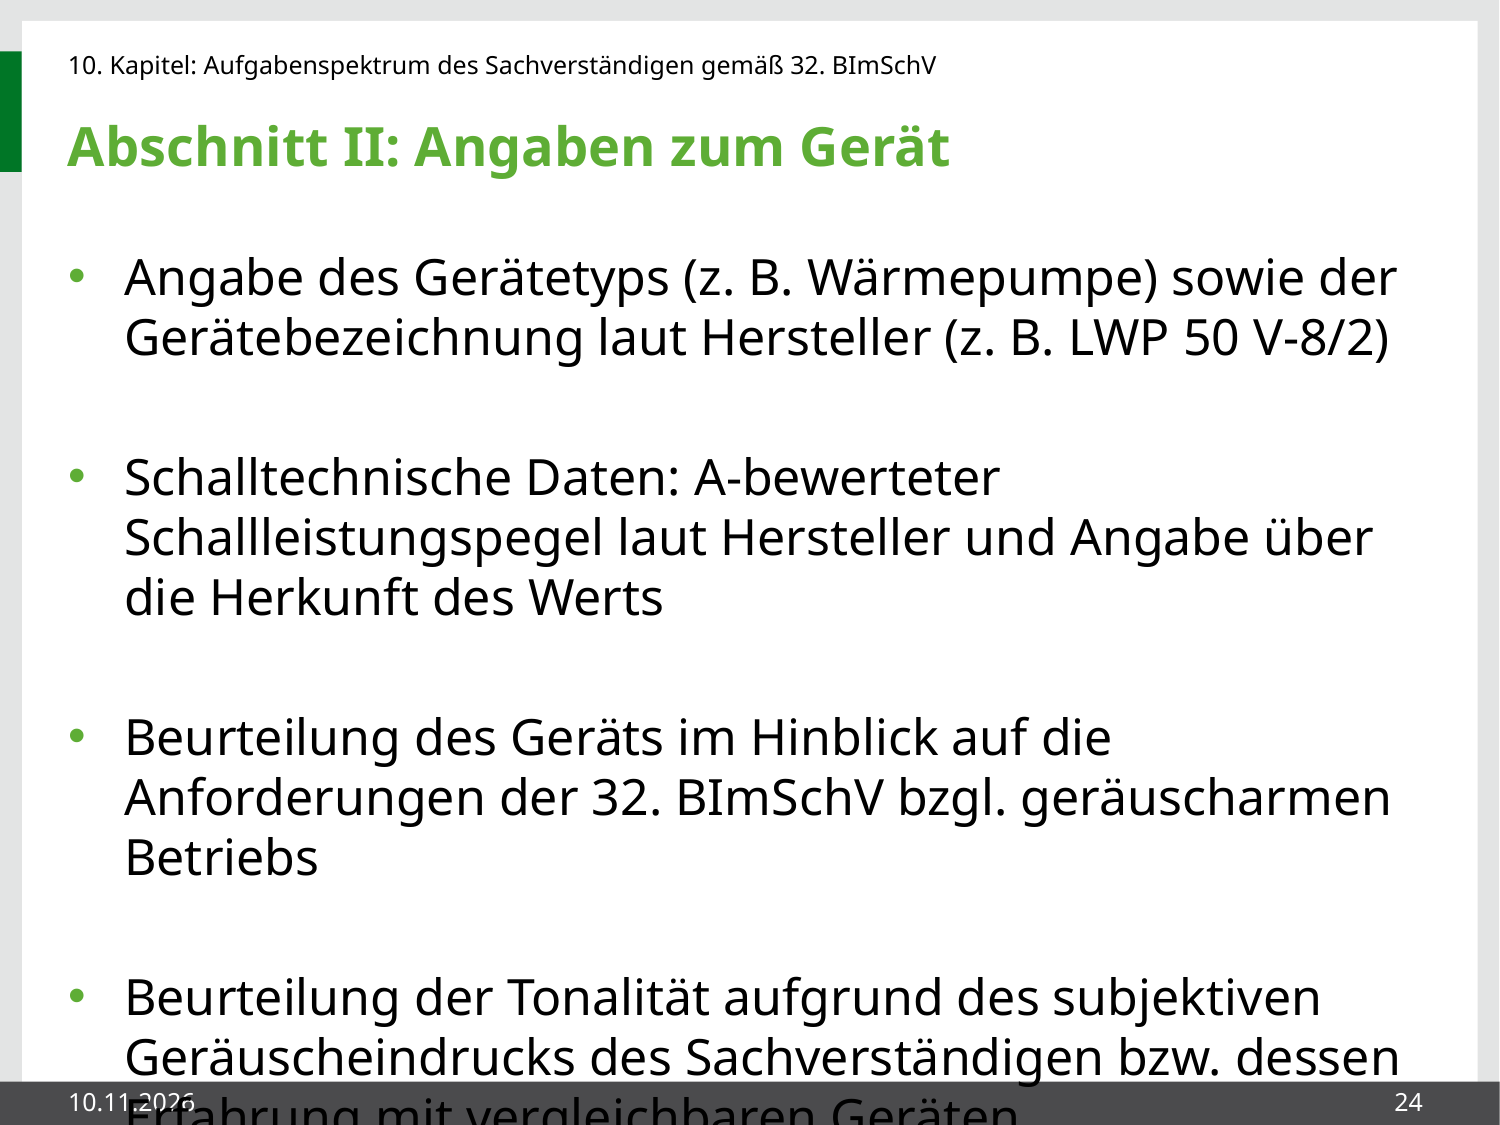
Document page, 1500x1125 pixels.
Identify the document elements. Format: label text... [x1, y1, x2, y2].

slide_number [68, 1082, 231, 1125]
list Angabe des Gerätetyps (z. B. Wärmepumpe) sowie der Gerätebezeichnung laut Hersteller (z. B. LWP 50 V-8/2) Schalltechnische Daten: A-bewerteter Schallleistungspegel laut Hersteller und Angabe über die Herkunft des Werts Beurteilung des Geräts im Hinblick auf die Anforderungen der 32. BImSchV bzgl. geräuscharmen Betriebs Beurteilung der Tonalität aufgrund des subjektiven Geräuscheindrucks des Sachverständigen bzw. dessen Erfahrung mit vergleichbaren Geräten [68, 245, 1436, 1047]
title Abschnitt II: Angaben zum Gerät [67, 77, 1427, 178]
slide_number 24 [1331, 1082, 1423, 1125]
